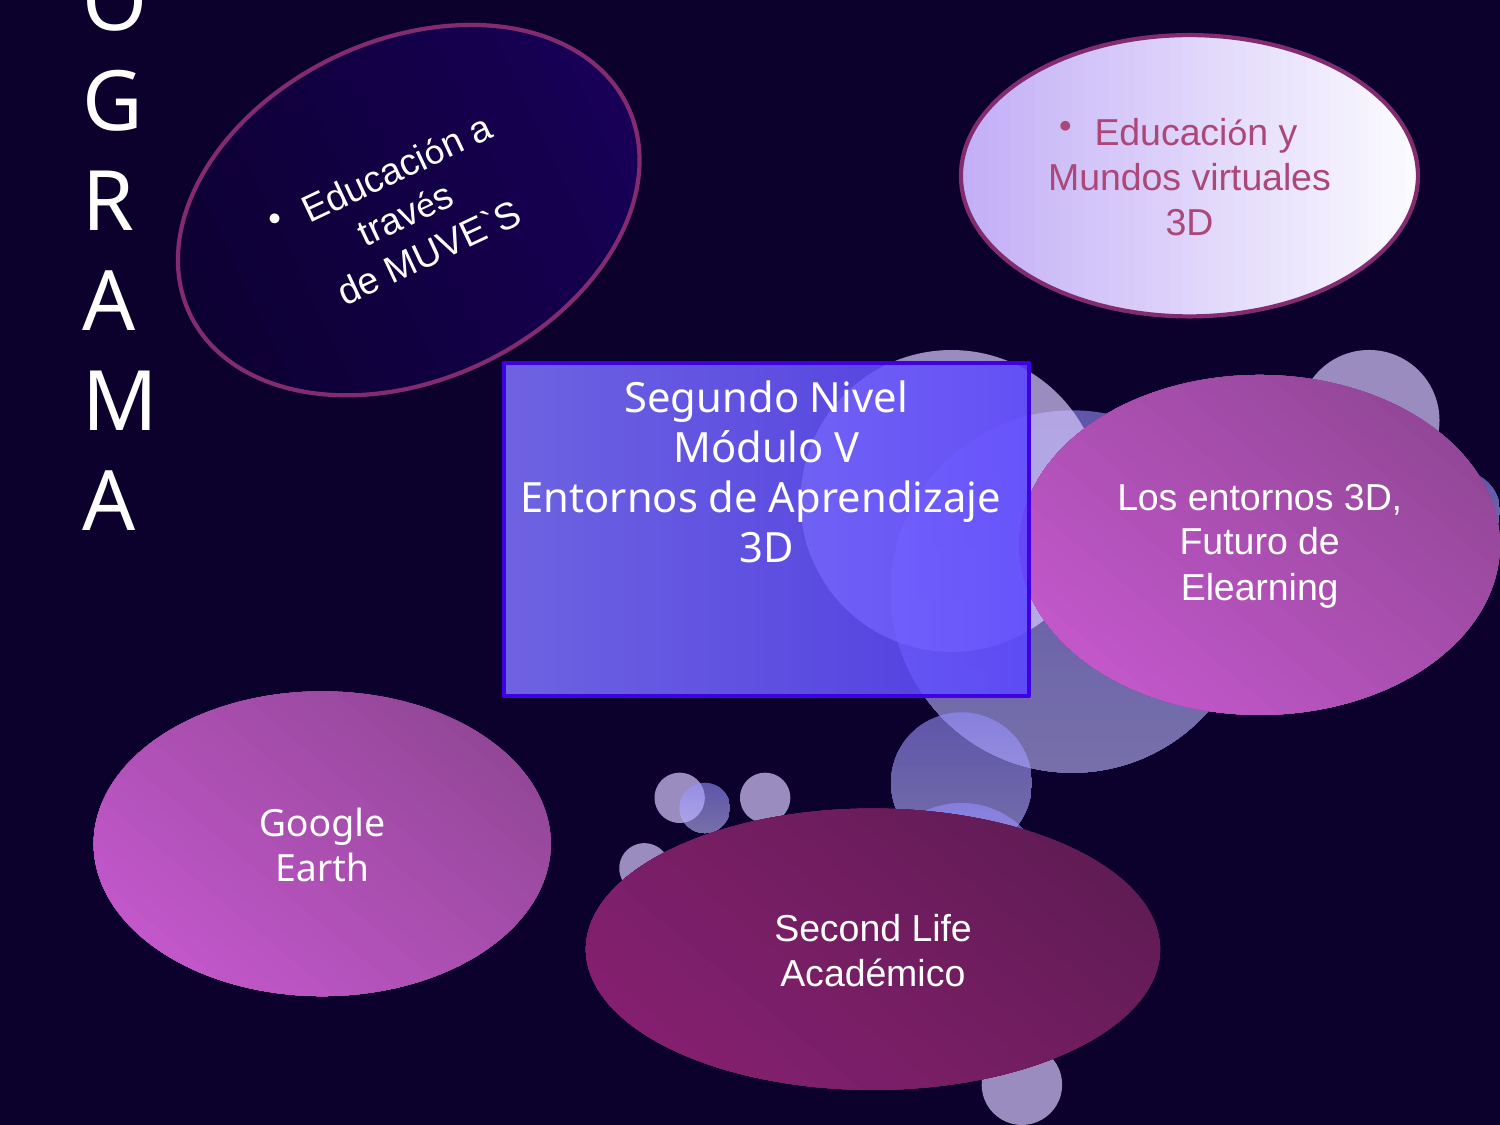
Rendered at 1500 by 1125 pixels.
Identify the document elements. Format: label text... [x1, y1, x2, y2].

list Segundo Nivel Módulo V Entornos de Aprendizaje 3D [502, 361, 1031, 698]
text_box Second Life Académico [585, 808, 1161, 1090]
title PROGRAMA [75, 62, 188, 563]
text_box Educación a través de MUVE`S [175, 22, 642, 398]
text_box Google Earth [93, 691, 551, 997]
text_box Educación y Mundos virtuales 3D [958, 32, 1421, 319]
text_box Los entornos 3D, Futuro de Elearning [1031, 375, 1500, 715]
